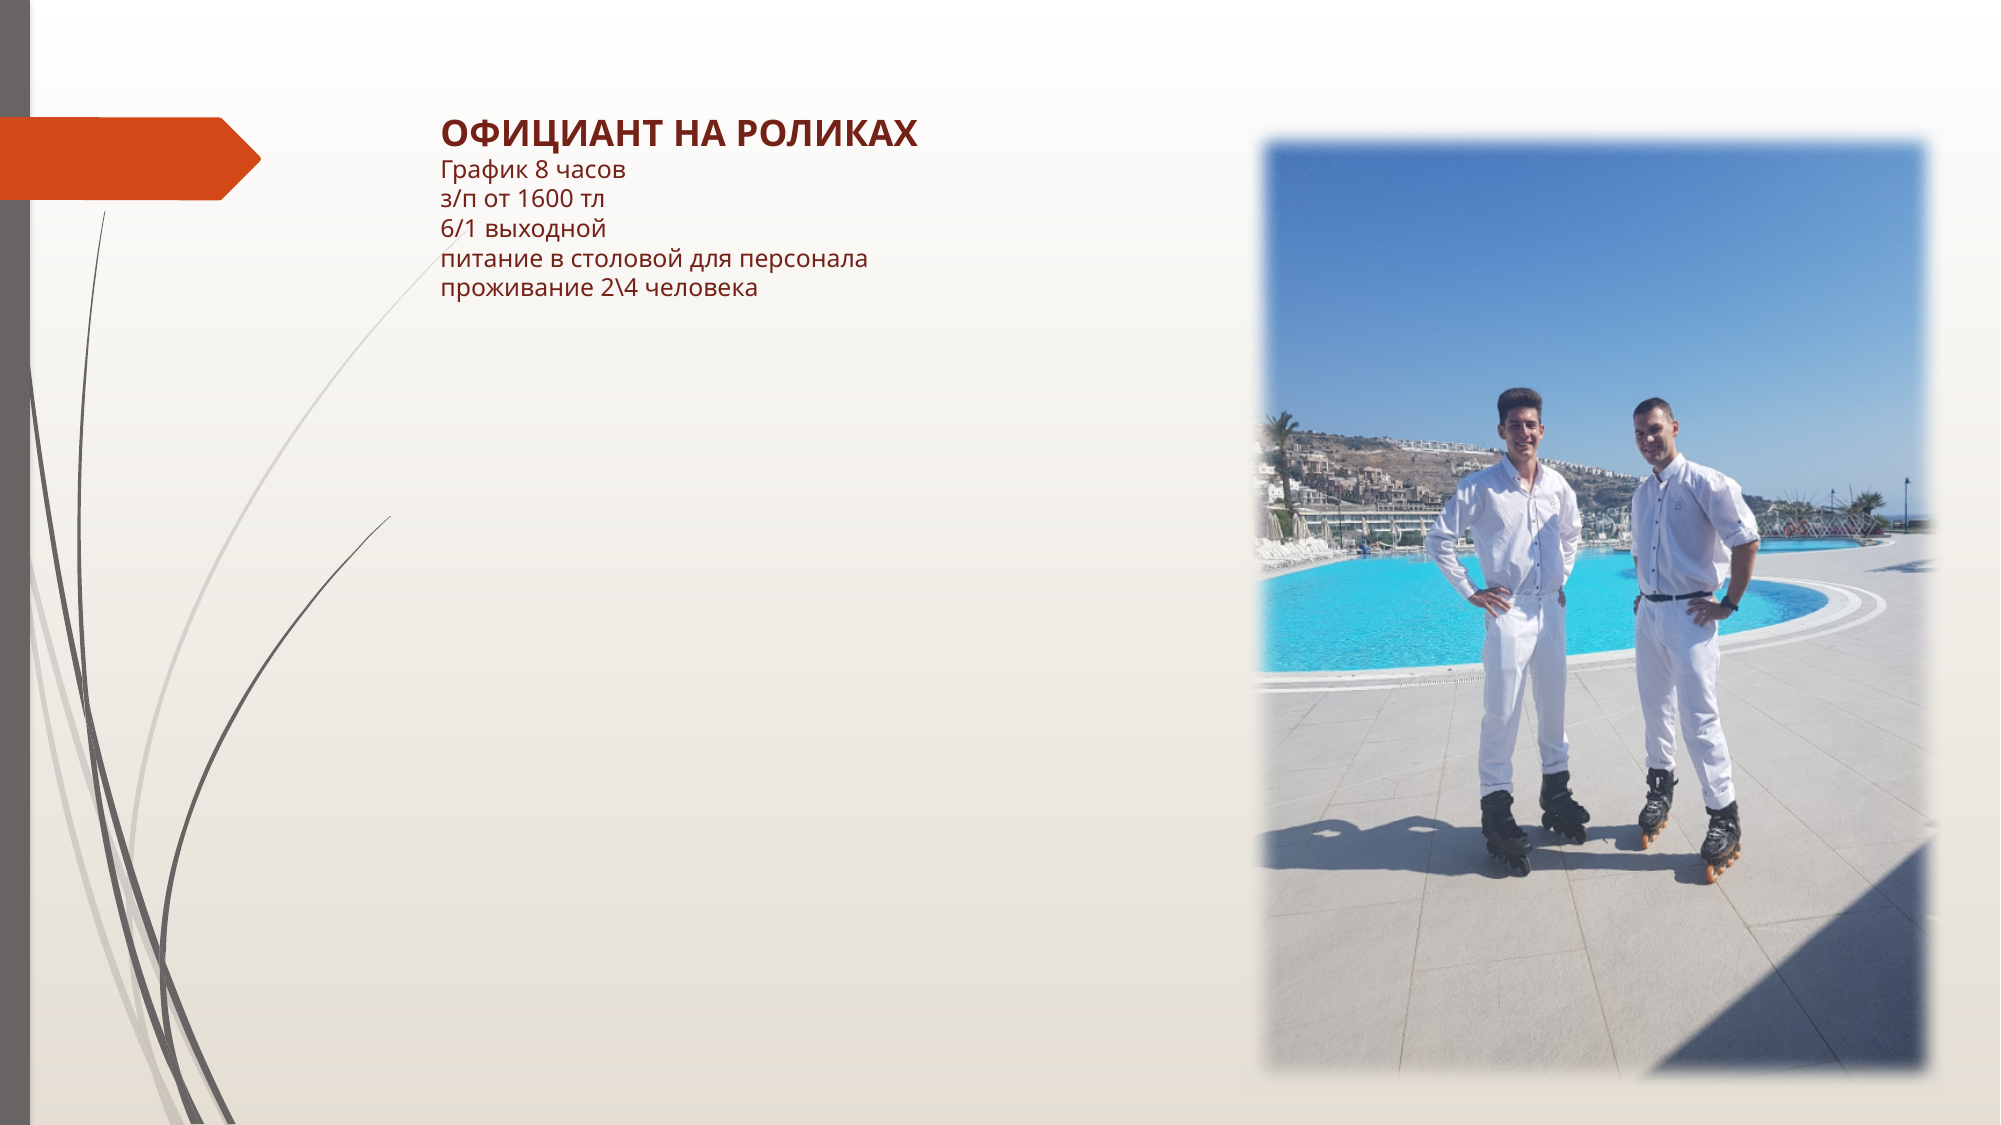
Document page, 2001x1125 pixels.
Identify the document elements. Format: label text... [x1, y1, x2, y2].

title ОФИЦИАНТ НА РОЛИКАХ График 8 часов з/п от 1600 тл 6/1 выходной питание в столовой для персонала проживание 2\4 человека [425, 102, 1330, 313]
picture [1113, 152, 2000, 1062]
